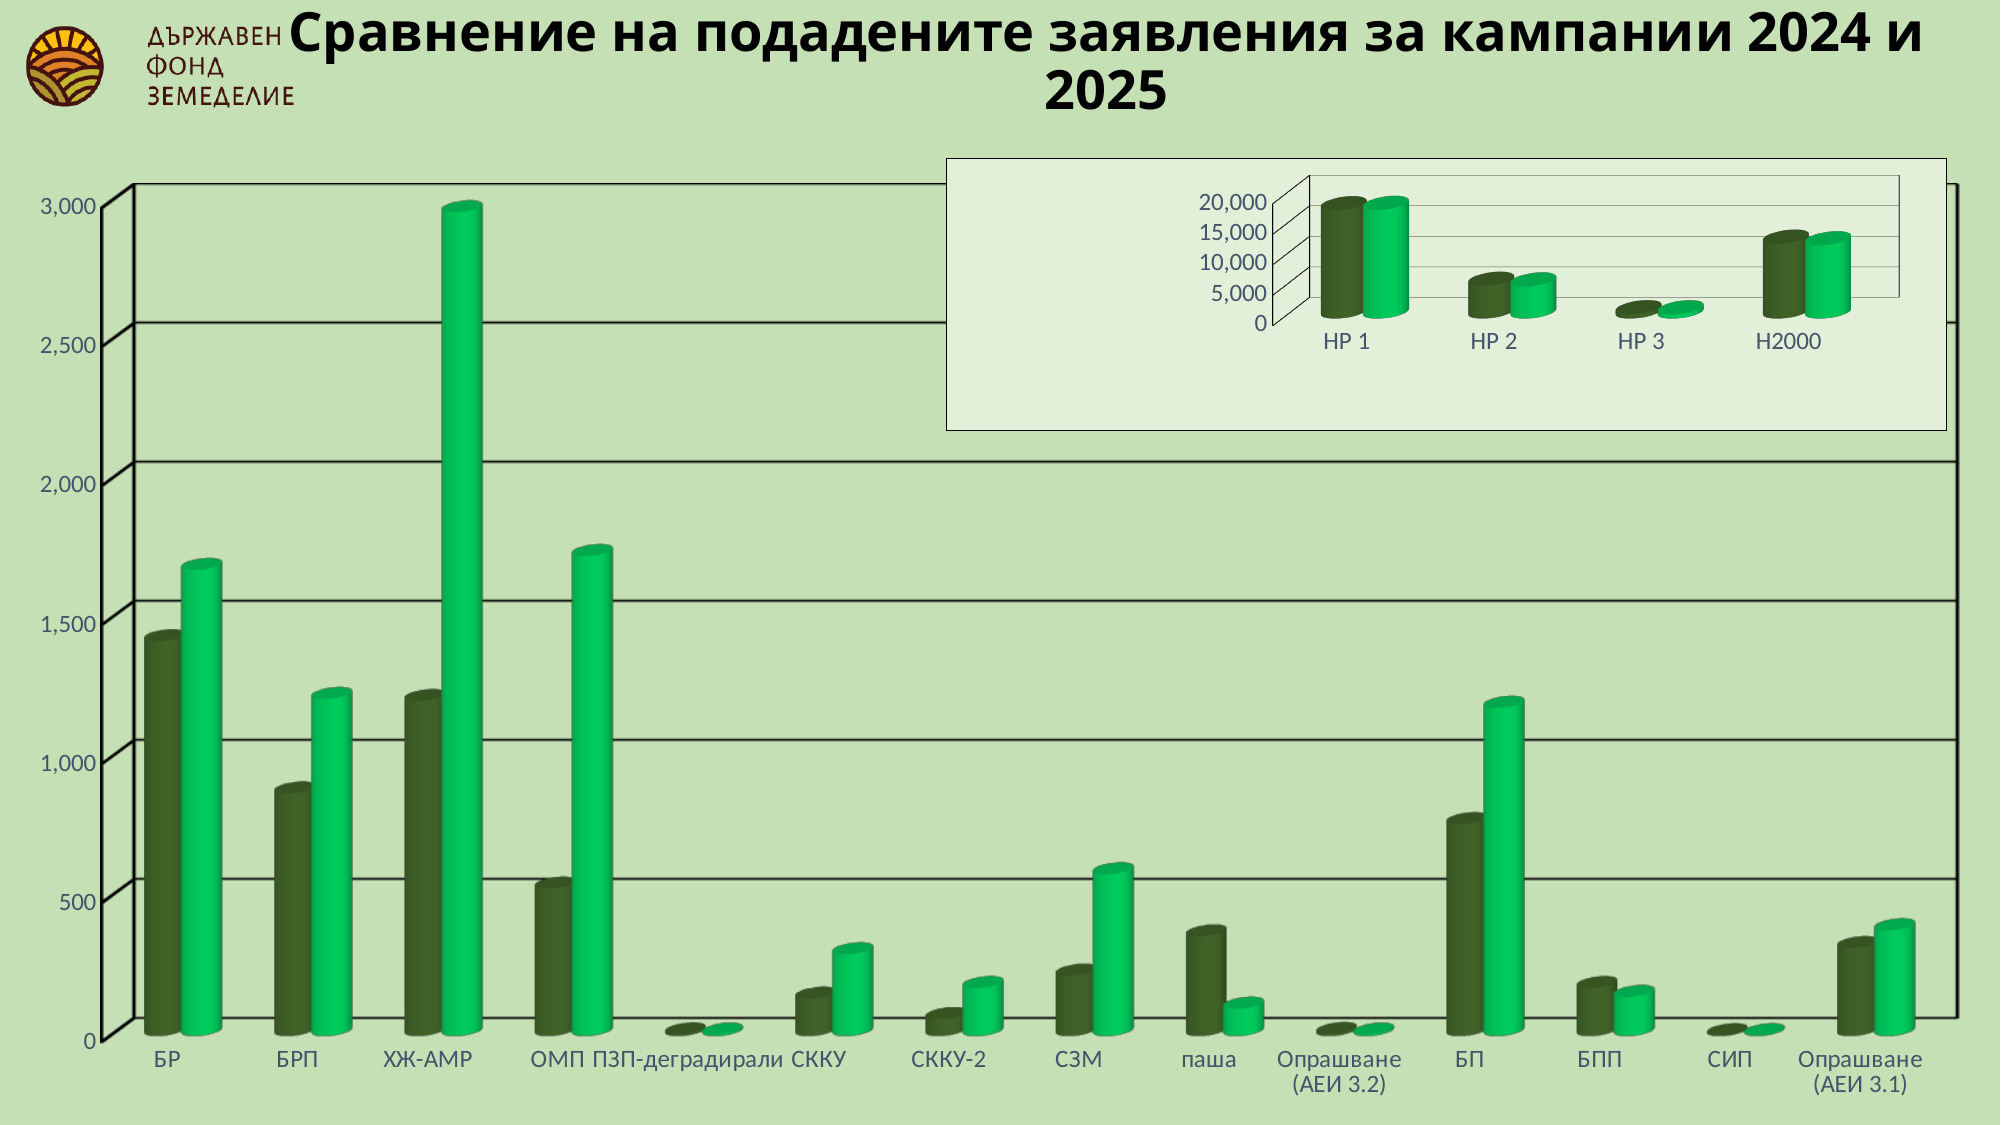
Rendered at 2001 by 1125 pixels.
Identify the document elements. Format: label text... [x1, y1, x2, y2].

picture [0, 0, 319, 133]
title Сравнение на подадените заявления за кампании 2024 и 2025 [319, 0, 1973, 130]
chart [0, 157, 2000, 1125]
